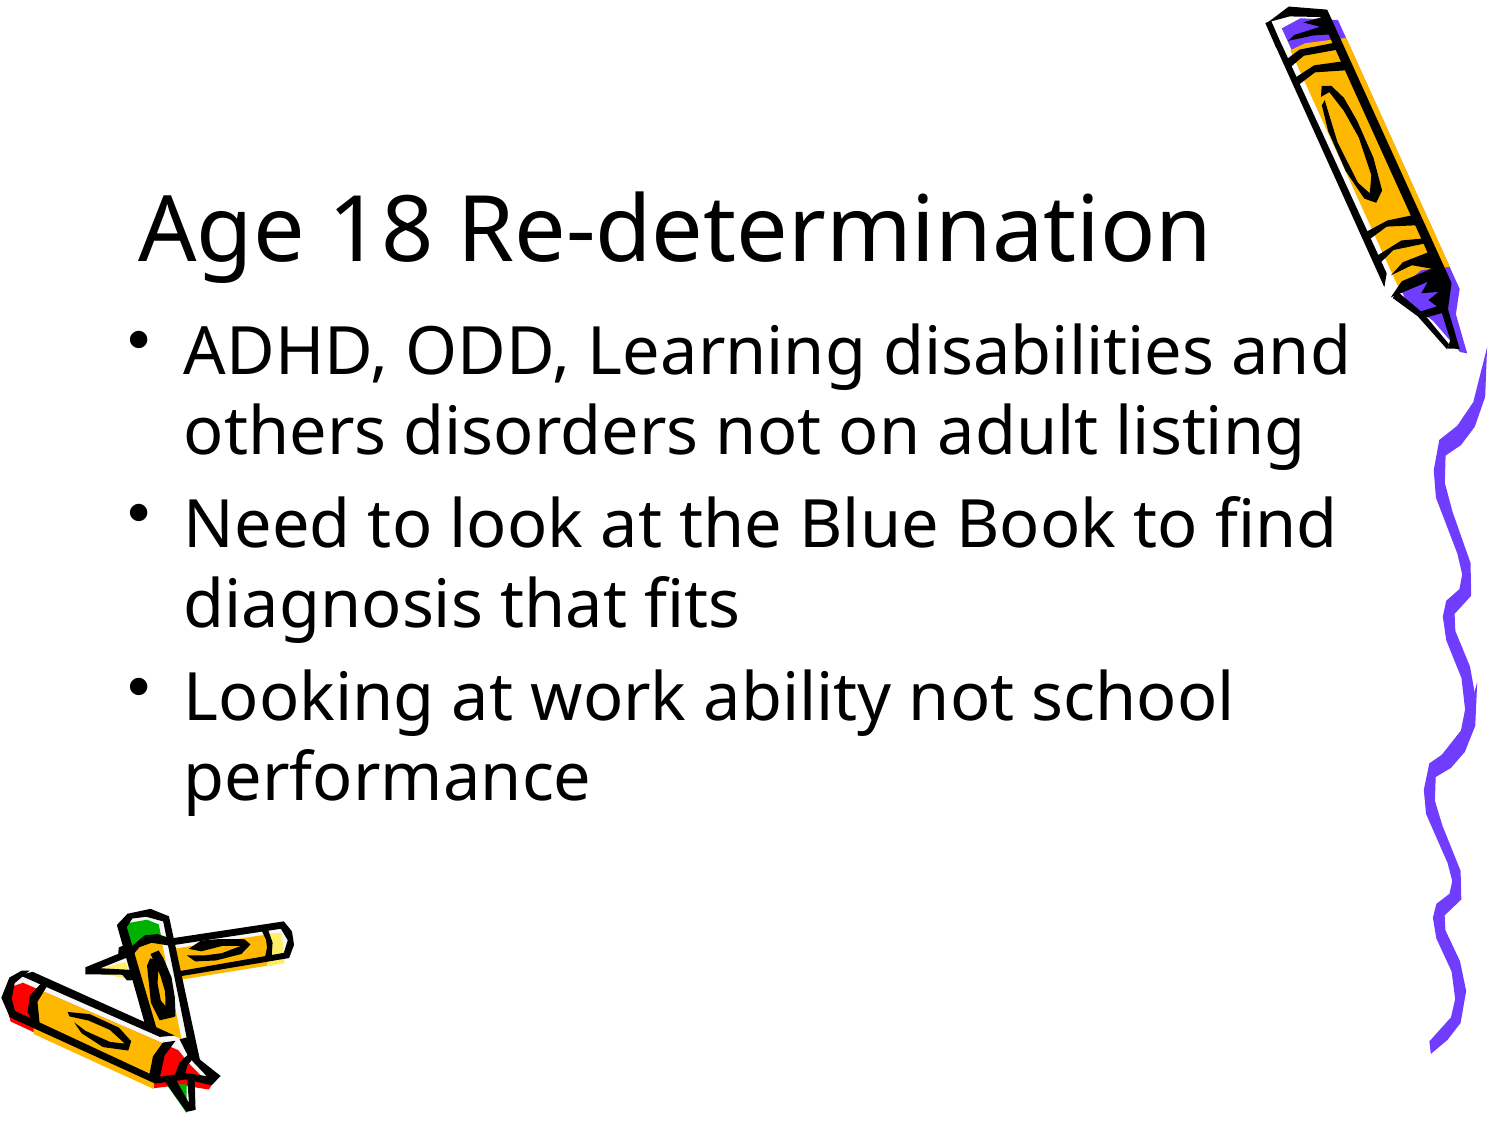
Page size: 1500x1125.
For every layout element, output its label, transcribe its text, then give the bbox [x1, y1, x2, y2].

list ADHD, ODD, Learning disabilities and others disorders not on adult listing Need to look at the Blue Book to find diagnosis that fits Looking at work ability not school performance [112, 299, 1375, 900]
title Age 18 Re-determination [112, 24, 1240, 288]
